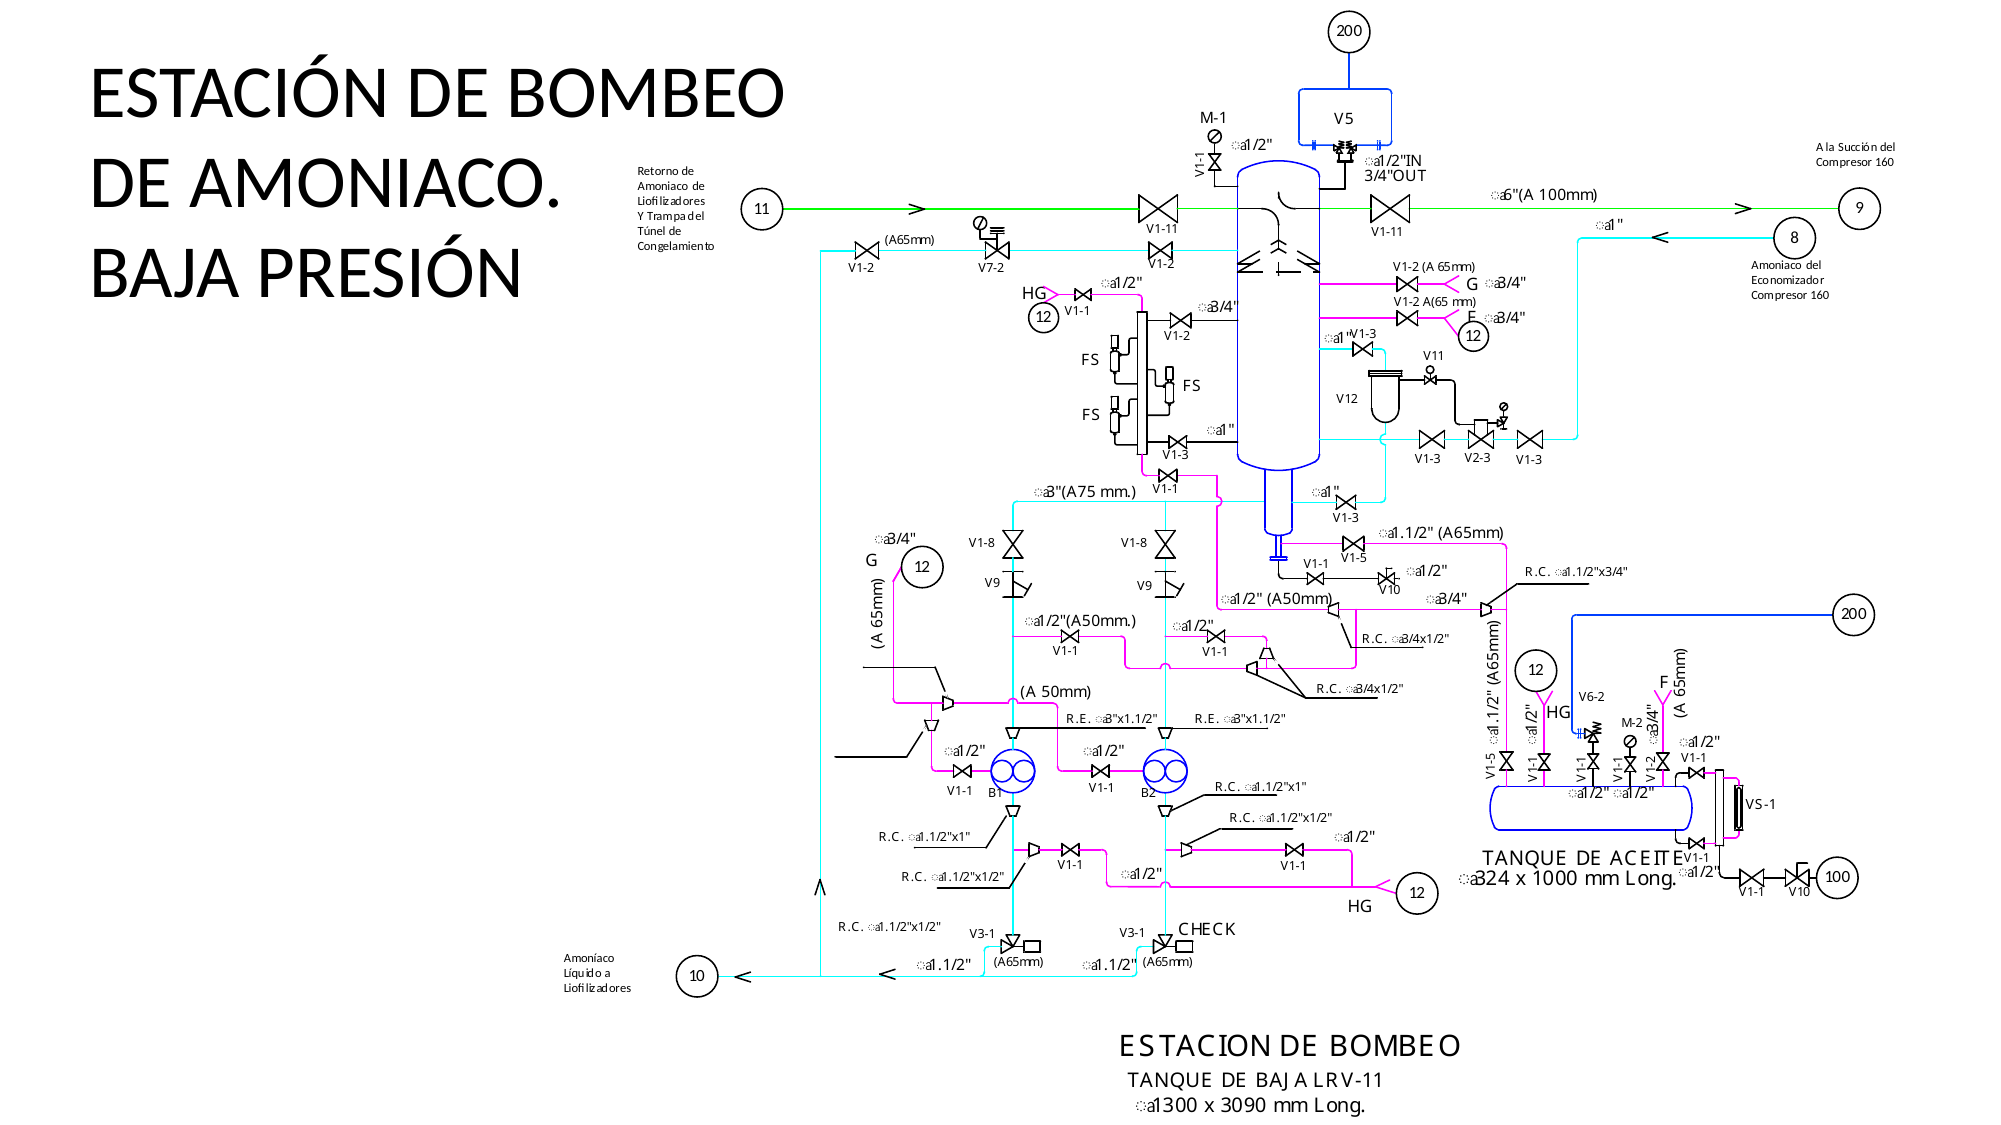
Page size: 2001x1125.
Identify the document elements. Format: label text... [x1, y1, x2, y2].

picture [555, 7, 1905, 1125]
text_box ESTACIÓN DE BOMBEO DE AMONIACO. BAJA PRESIÓN [74, 34, 555, 320]
